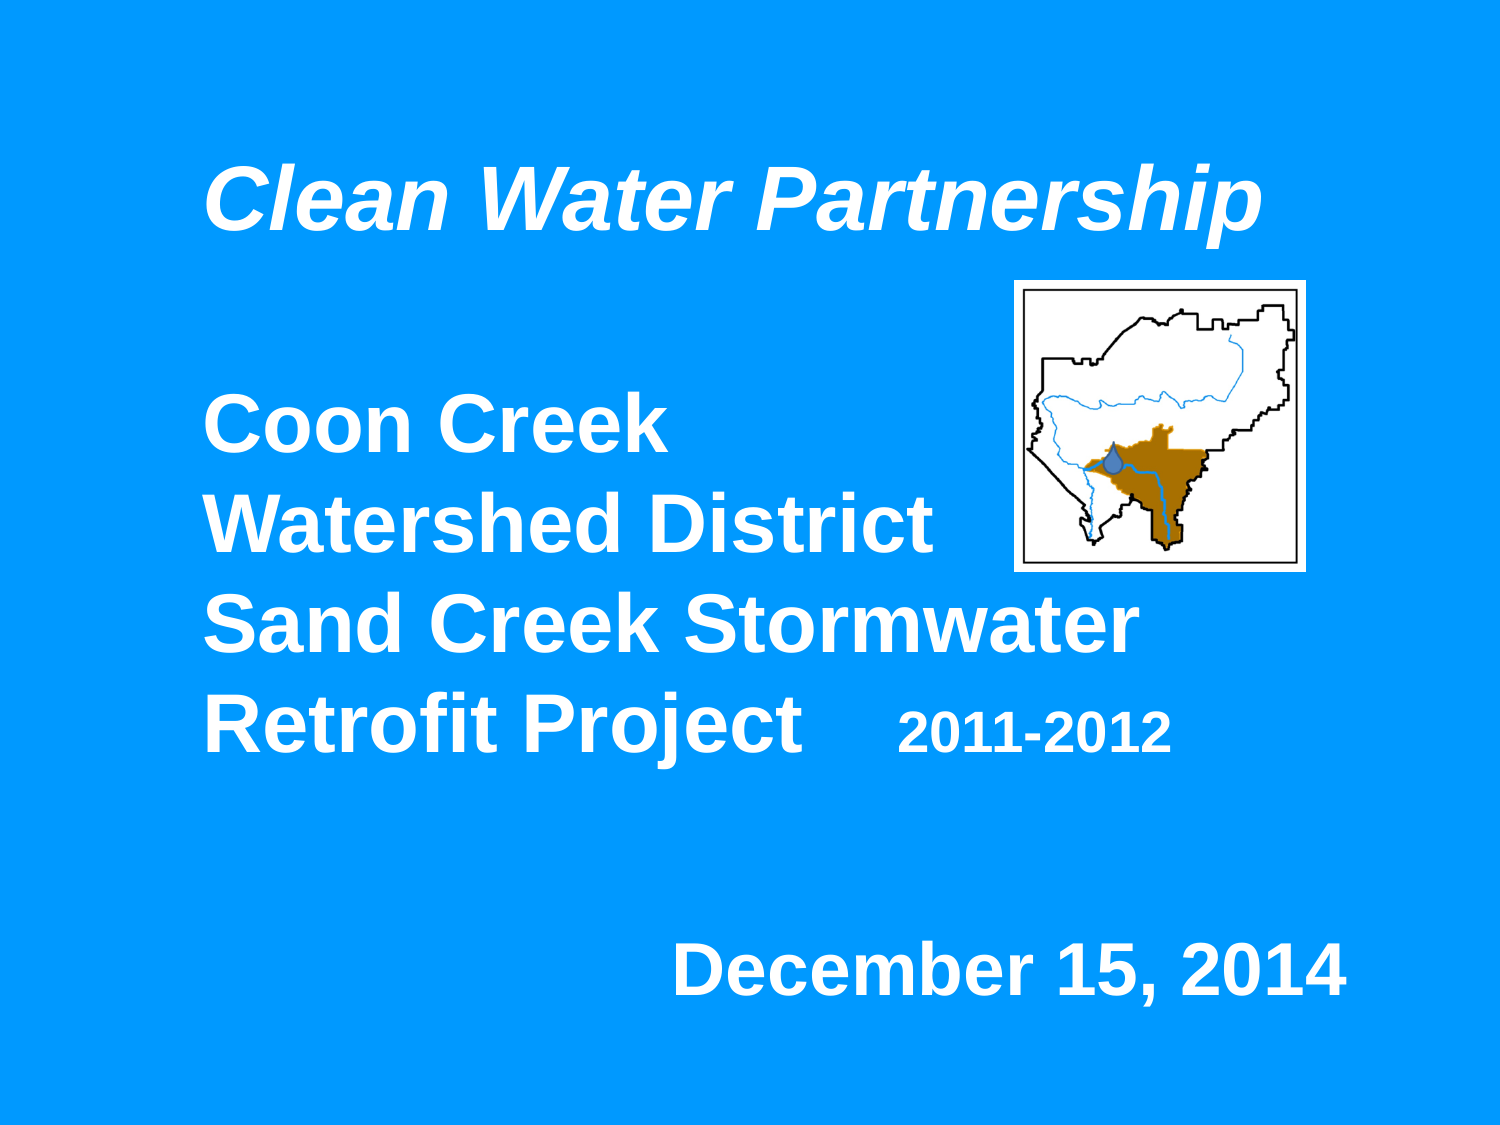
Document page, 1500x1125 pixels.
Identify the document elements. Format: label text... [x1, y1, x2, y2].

subtitle December 15, 2014 [637, 912, 1363, 1038]
title Clean Water Partnership Coon Creek Watershed District Sand Creek Stormwater Retrofit Project 2011-2012 [187, 275, 1350, 713]
picture [1013, 279, 1306, 572]
